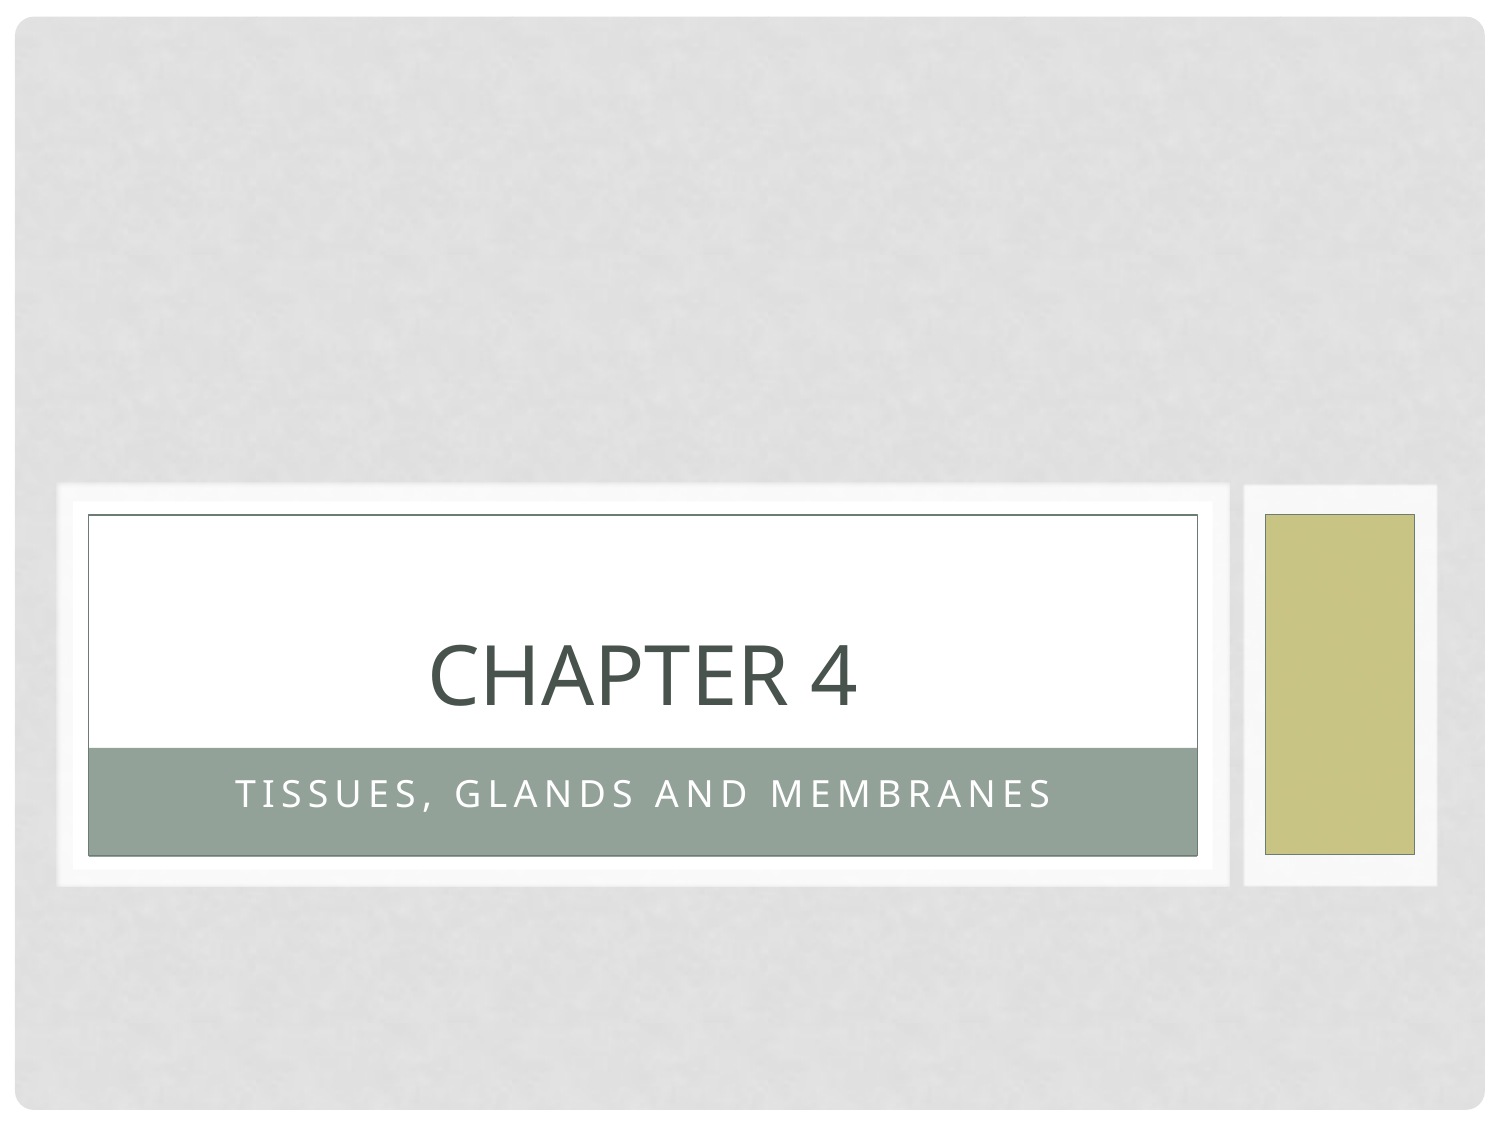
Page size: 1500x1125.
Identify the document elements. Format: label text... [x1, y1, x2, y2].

title Chapter 4 [99, 529, 1187, 730]
subtitle Tissues, glands and membranes [105, 762, 1181, 838]
